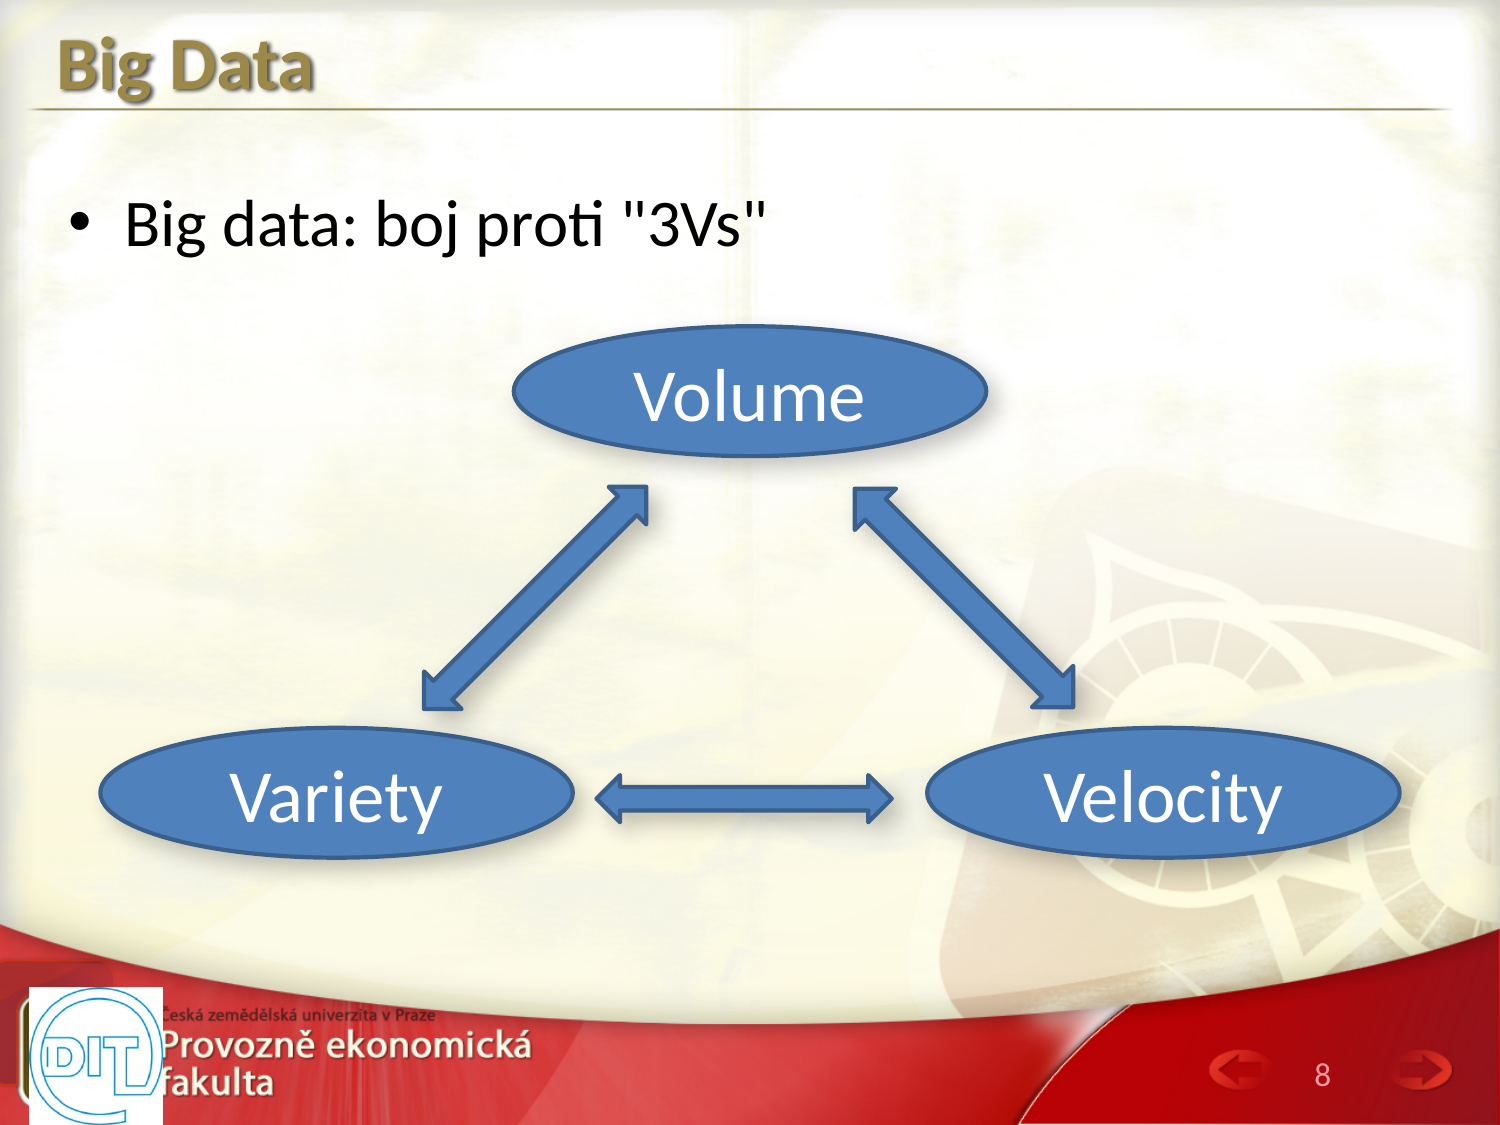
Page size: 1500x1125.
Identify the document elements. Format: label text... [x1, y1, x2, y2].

list Big data: boj proti "3Vs" [53, 172, 1412, 882]
text_box Velocity [925, 725, 1402, 860]
text_box Volume [511, 324, 989, 459]
text_box Variety [98, 725, 575, 860]
text_box [421, 484, 649, 712]
picture [0, 0, 1500, 1125]
text_box [594, 773, 894, 825]
title Big Data [41, 7, 1424, 114]
text_box [852, 486, 1076, 710]
